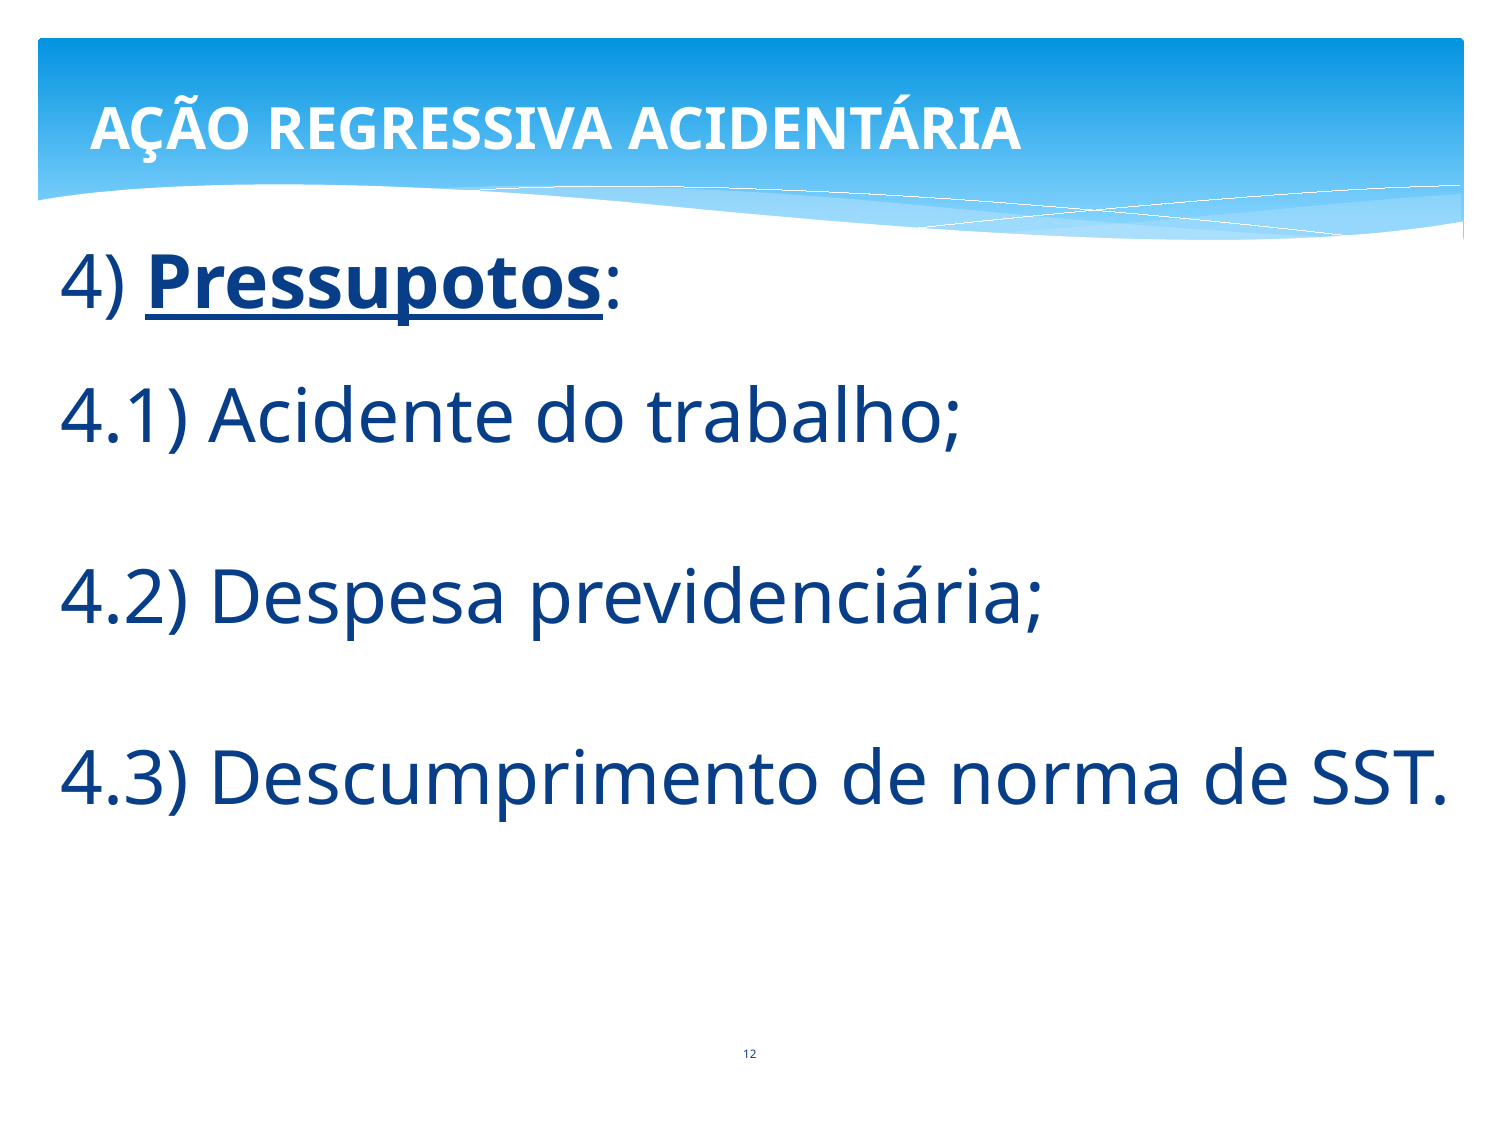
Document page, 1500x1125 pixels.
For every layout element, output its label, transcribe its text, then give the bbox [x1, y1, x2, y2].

title AÇÃO REGRESSIVA ACIDENTÁRIA [75, 55, 1425, 197]
list 4) Pressupotos: 4.1) Acidente do trabalho; 4.2) Despesa previdenciária; 4.3) Descumprimento de norma de SST. [29, 236, 1471, 1028]
slide_number 12 [654, 1025, 846, 1086]
